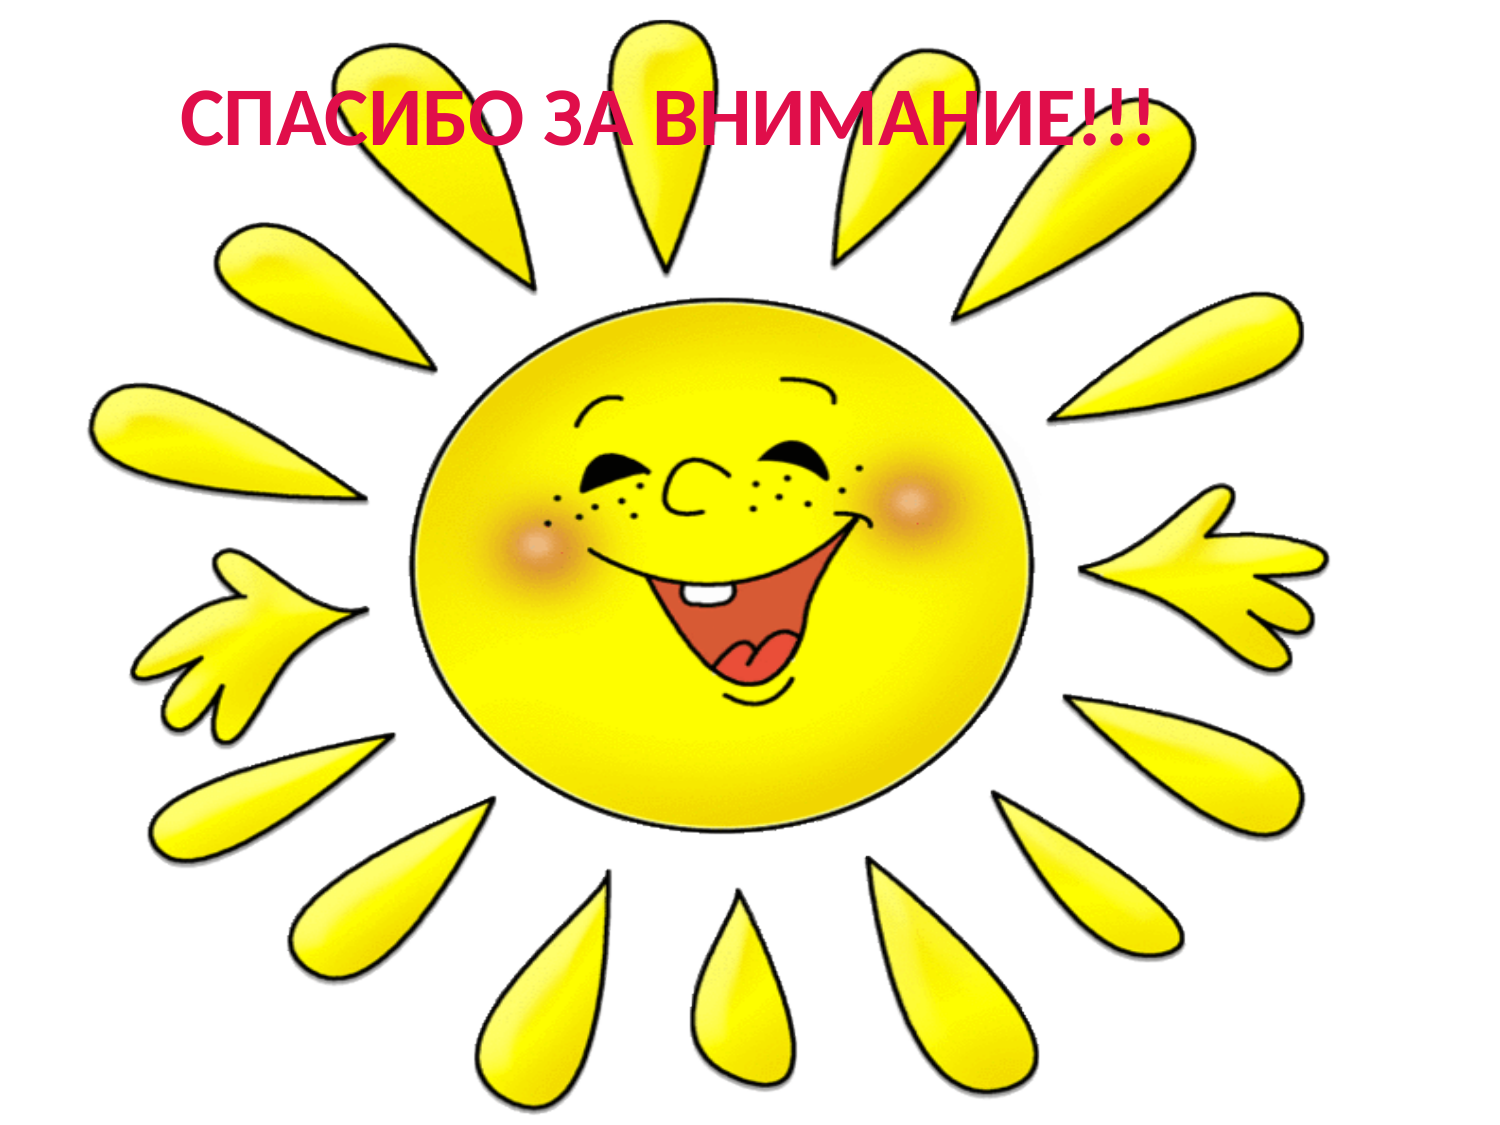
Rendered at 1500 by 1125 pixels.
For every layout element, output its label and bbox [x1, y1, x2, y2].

picture [64, 0, 1389, 1125]
